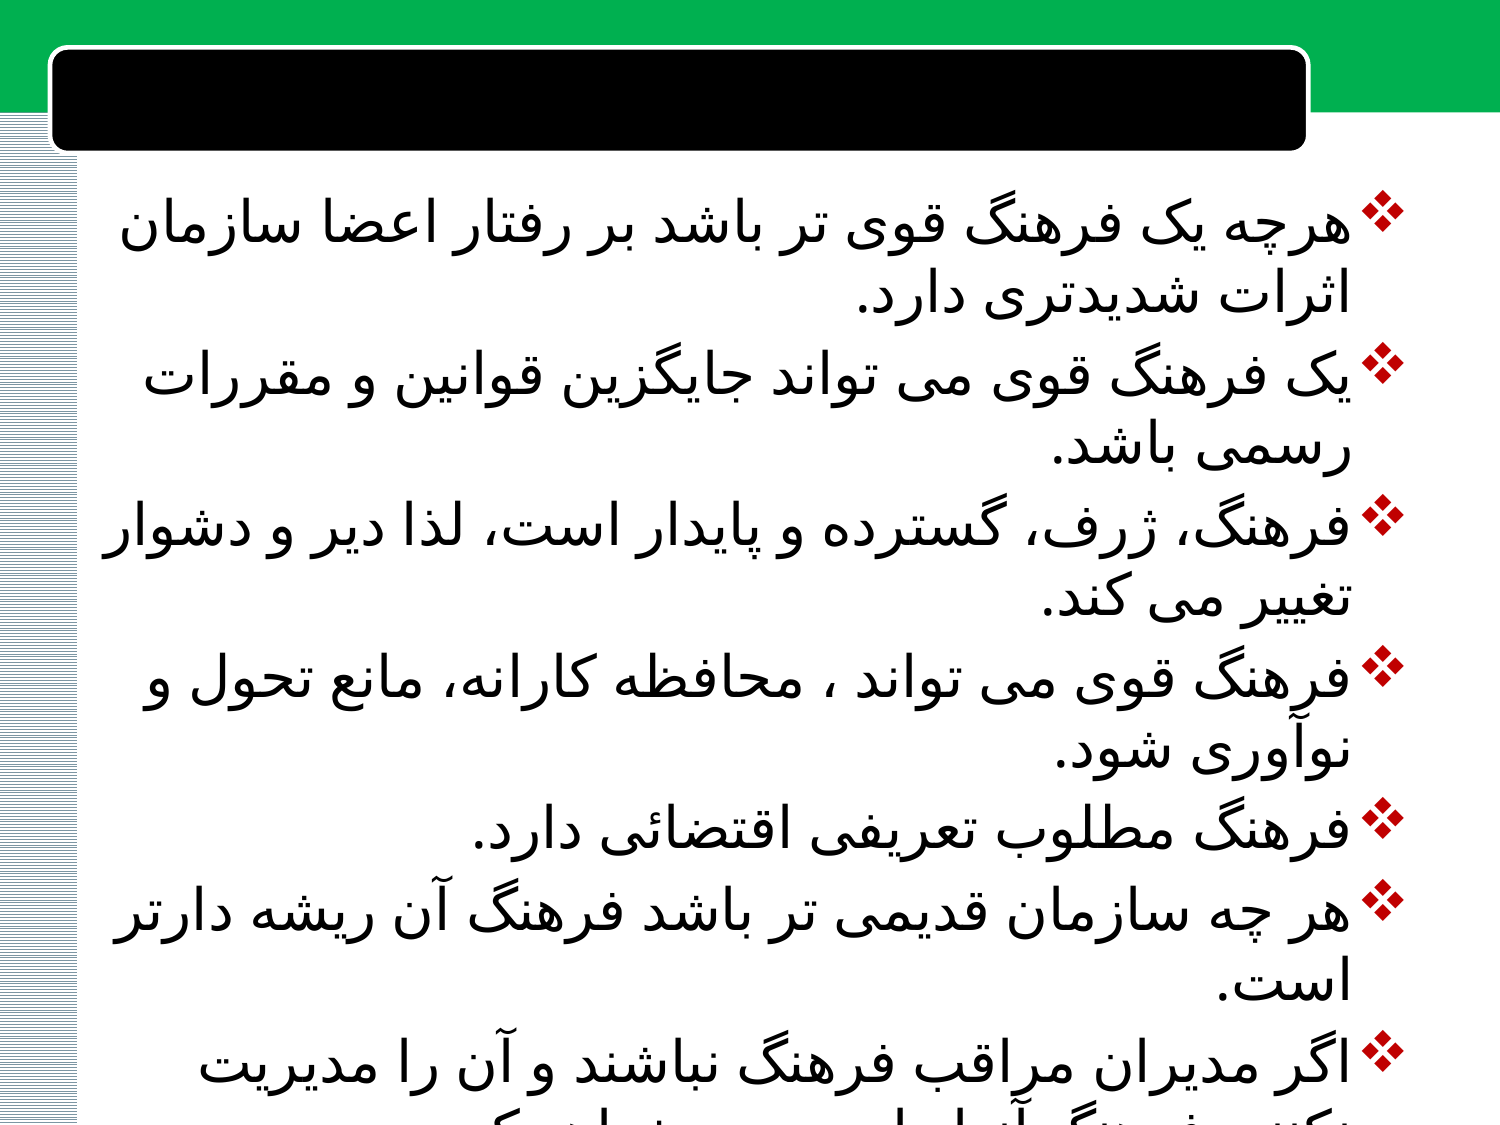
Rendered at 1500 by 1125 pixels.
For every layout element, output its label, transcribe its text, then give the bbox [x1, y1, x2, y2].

list هرچه یک فرهنگ قوی تر باشد بر رفتار اعضا سازمان اثرات شدیدتری دارد. یک فرهنگ قوی می تواند جایگزین قوانین و مقررات رسمی باشد. فرهنگ، ژرف، گسترده و پایدار است، لذا دیر و دشوار تغییر می کند. فرهنگ قوی می تواند ، محافظه کارانه، مانع تحول و نوآوری شود. فرهنگ مطلوب تعریفی اقتضائی دارد. هر چه سازمان قدیمی تر باشد فرهنگ آن ریشه دارتر است. اگر مدیران مراقب فرهنگ نباشند و آن را مدیریت نکنند، فرهنگ آنها را مدیریت خواهد کرد. [75, 176, 1425, 1038]
